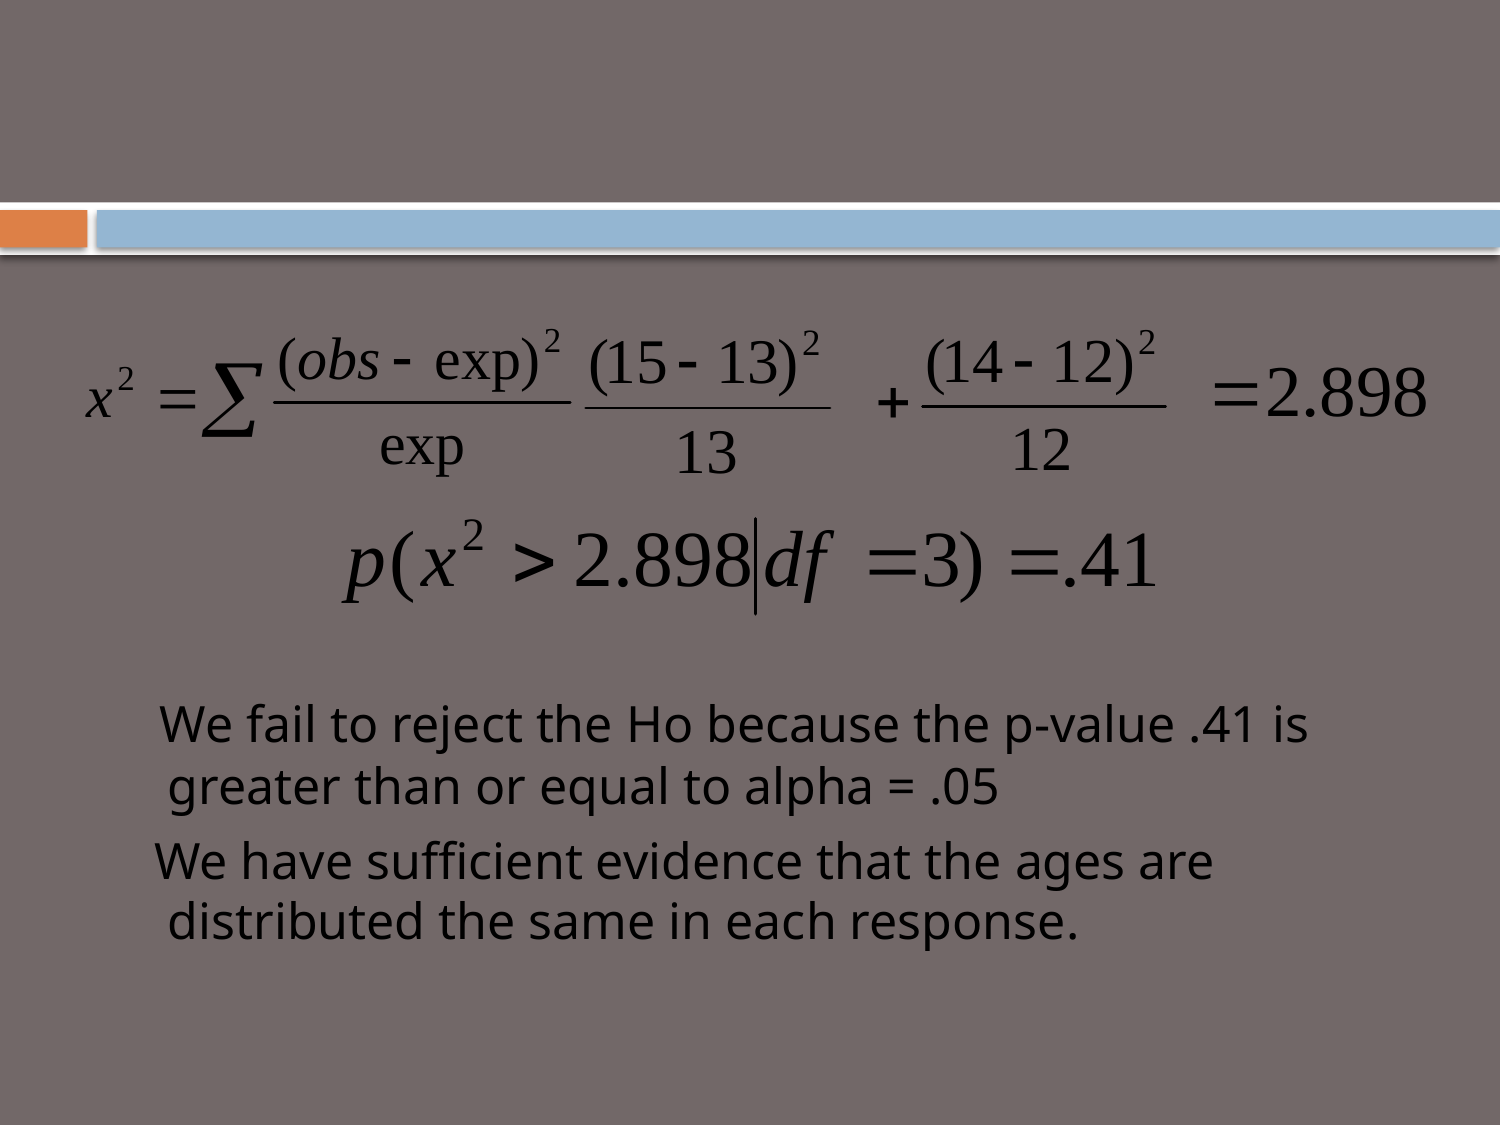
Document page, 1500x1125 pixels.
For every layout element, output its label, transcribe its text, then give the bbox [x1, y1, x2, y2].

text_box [74, 312, 573, 488]
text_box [865, 312, 1179, 485]
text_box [324, 499, 1168, 633]
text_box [1196, 349, 1441, 436]
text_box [574, 312, 846, 488]
list We fail to reject the Ho because the p-value .41 is greater than or equal to alpha = .05 We have sufficient evidence that the ages are distributed the same in each response. [100, 675, 1438, 1000]
